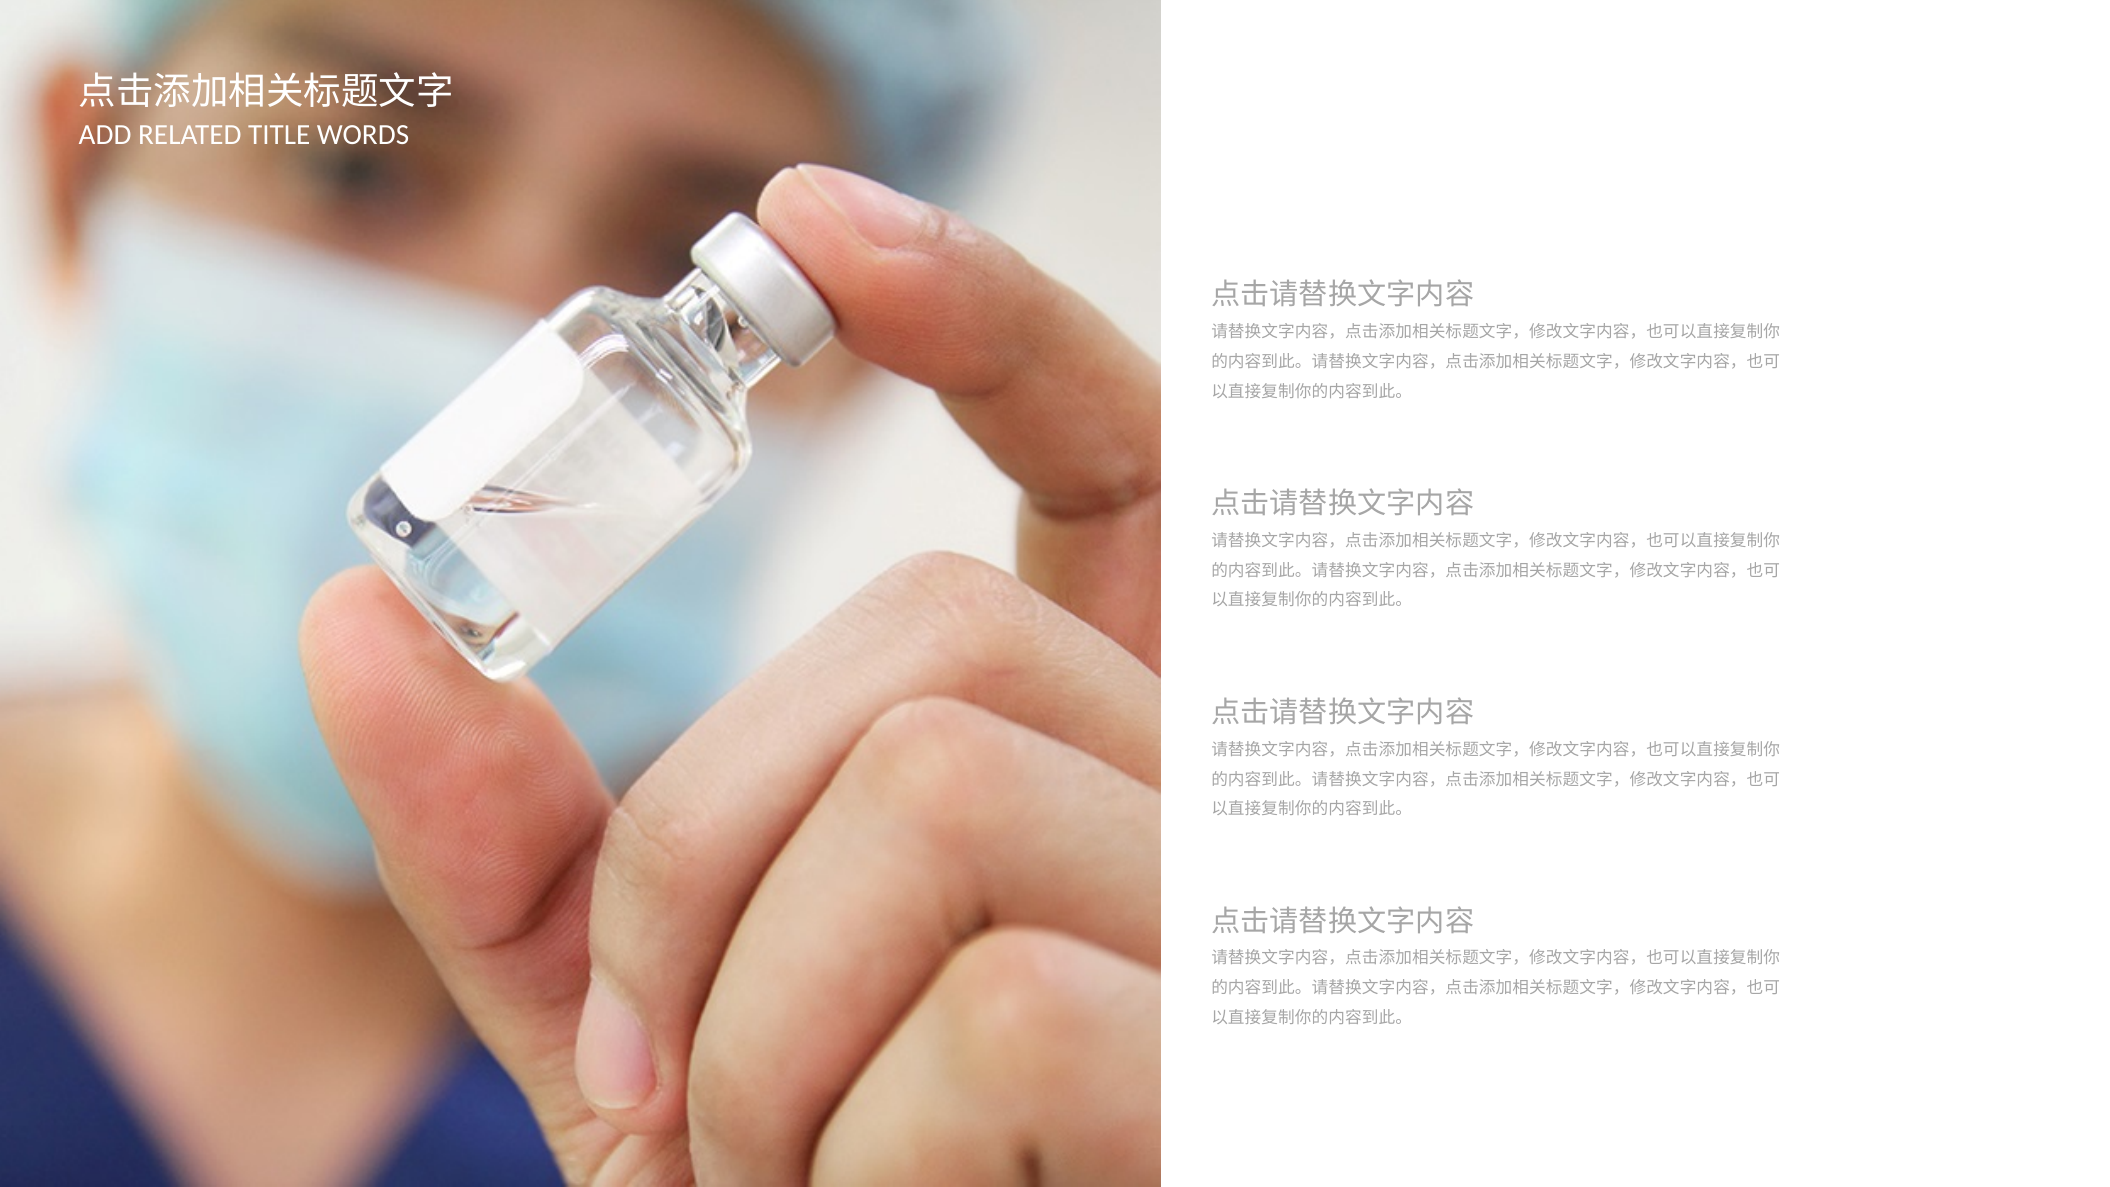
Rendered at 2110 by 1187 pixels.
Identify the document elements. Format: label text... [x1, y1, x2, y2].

text_box ADD RELATED TITLE WORDS [62, 107, 426, 159]
text_box 点击请替换文字内容 请替换文字内容，点击添加相关标题文字，修改文字内容，也可以直接复制你的内容到此。请替换文字内容，点击添加相关标题文字，修改文字内容，也可以直接复制你的内容到此。 [1196, 459, 1811, 617]
text_box 点击请替换文字内容 请替换文字内容，点击添加相关标题文字，修改文字内容，也可以直接复制你的内容到此。请替换文字内容，点击添加相关标题文字，修改文字内容，也可以直接复制你的内容到此。 [1196, 877, 1811, 1035]
text_box [0, 0, 1162, 1187]
text_box 点击请替换文字内容 请替换文字内容，点击添加相关标题文字，修改文字内容，也可以直接复制你的内容到此。请替换文字内容，点击添加相关标题文字，修改文字内容，也可以直接复制你的内容到此。 [1196, 250, 1811, 408]
text_box 点击添加相关标题文字 [62, 59, 470, 121]
text_box 点击请替换文字内容 请替换文字内容，点击添加相关标题文字，修改文字内容，也可以直接复制你的内容到此。请替换文字内容，点击添加相关标题文字，修改文字内容，也可以直接复制你的内容到此。 [1196, 668, 1811, 826]
